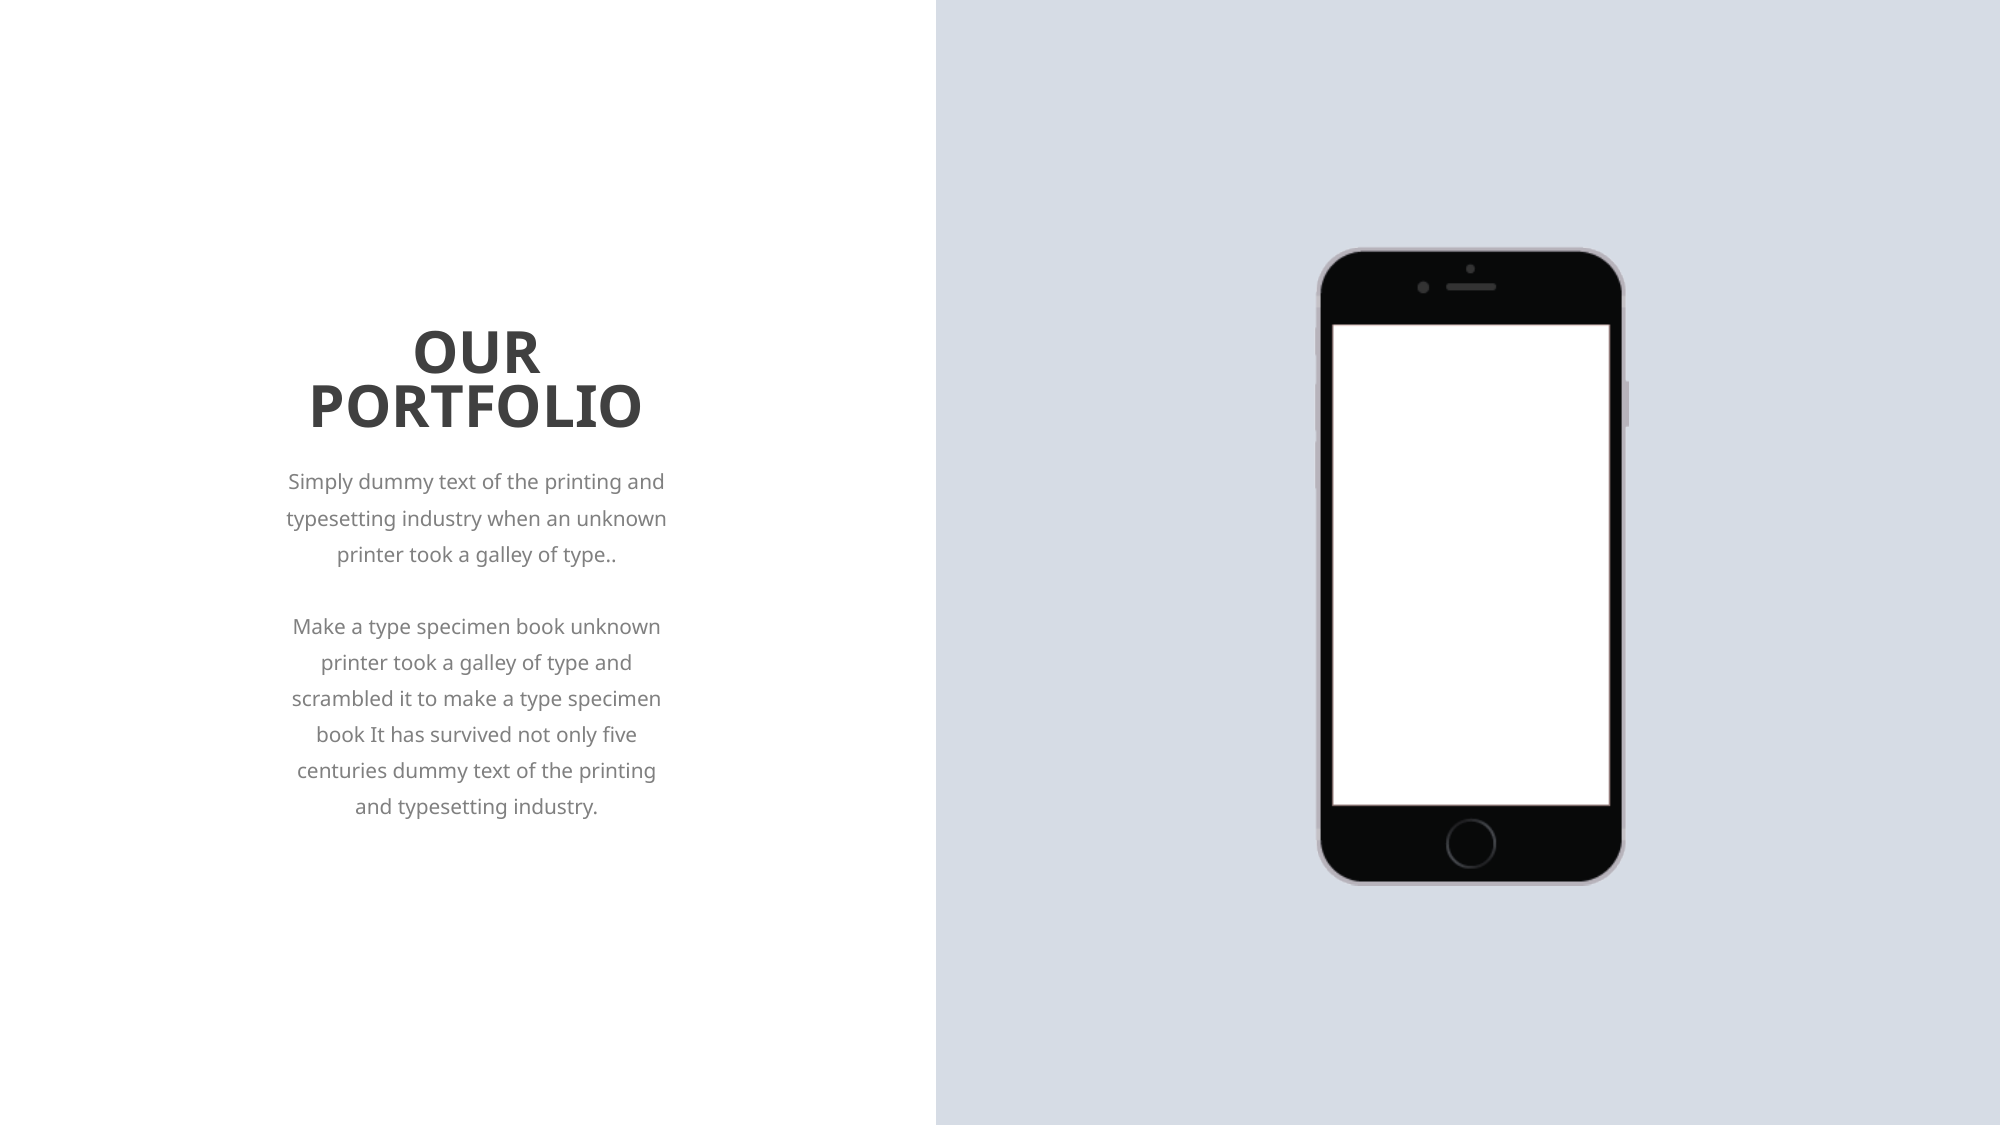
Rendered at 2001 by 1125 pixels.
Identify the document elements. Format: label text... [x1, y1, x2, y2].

text_box [935, 0, 2000, 1125]
text_box Simply dummy text of the printing and typesetting industry when an unknown printer took a galley of type.. Make a type specimen book unknown printer took a galley of type and scrambled it to make a type specimen book It has survived not only five centuries dummy text of the printing and typesetting industry. [270, 414, 683, 899]
picture [1307, 235, 1629, 886]
text_box OUR PORTFOLIO [282, 324, 671, 414]
